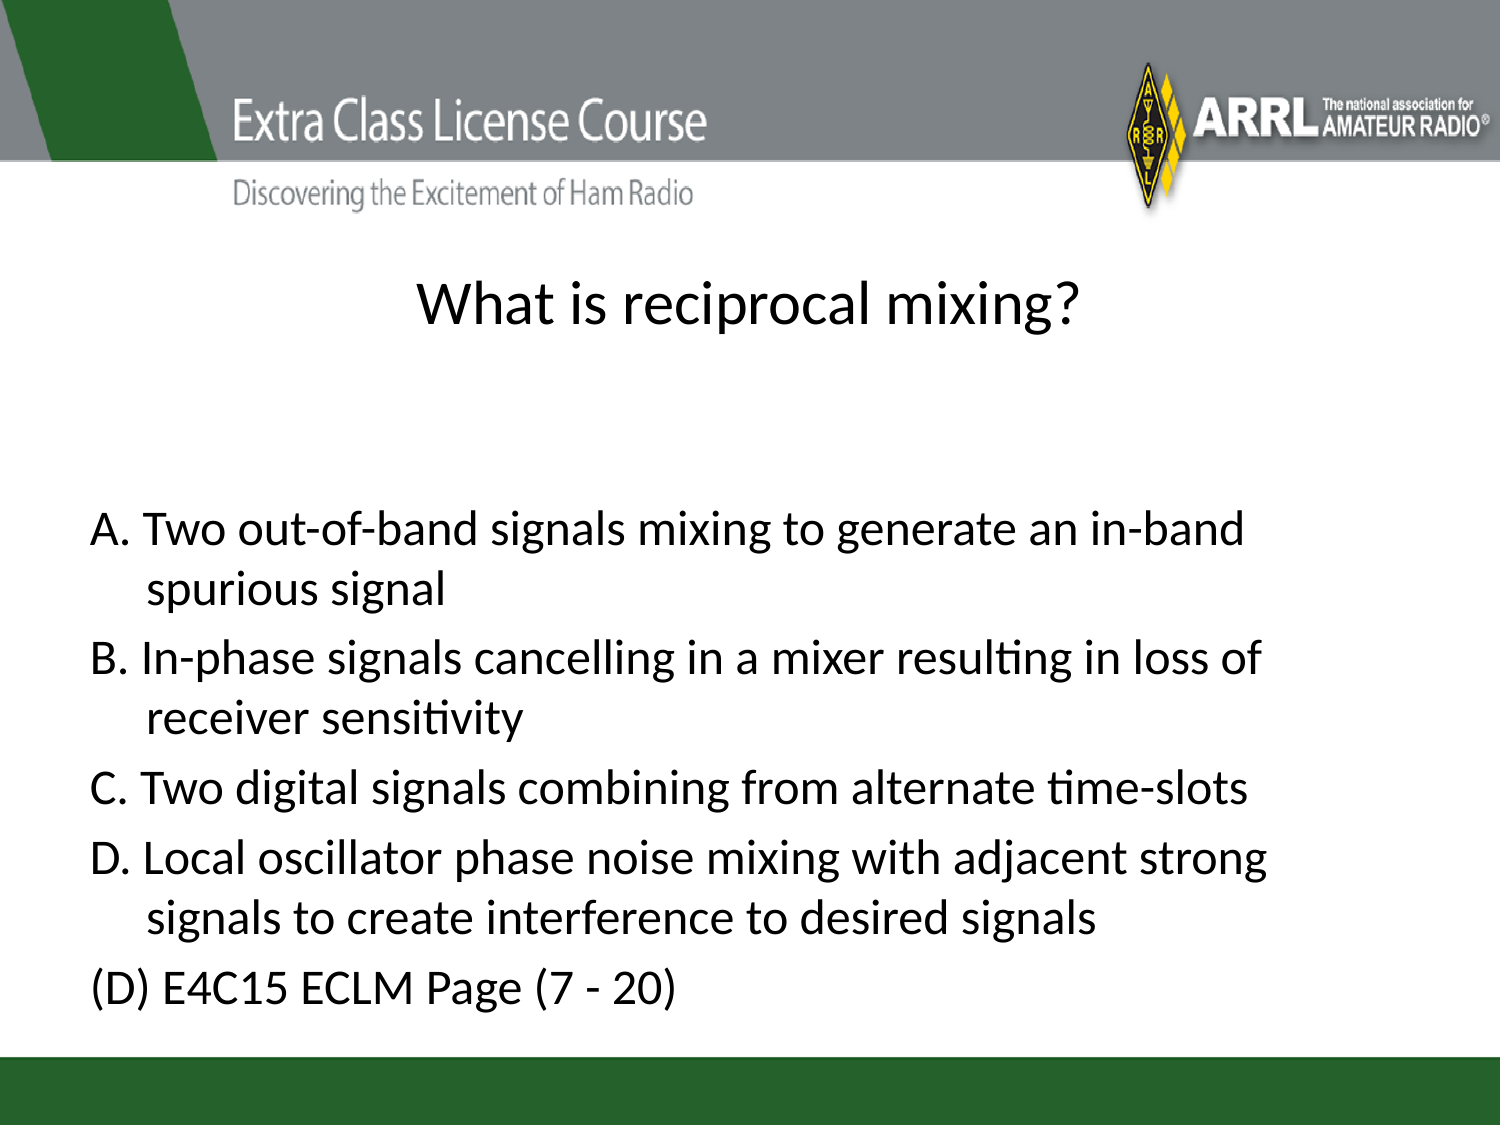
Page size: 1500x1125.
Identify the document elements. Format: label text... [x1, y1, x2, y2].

title What is reciprocal mixing? [75, 254, 1425, 435]
list A. Two out-of-band signals mixing to generate an in-band spurious signal B. In-phase signals cancelling in a mixer resulting in loss of receiver sensitivity C. Two digital signals combining from alternate time-slots D. Local oscillator phase noise mixing with adjacent strong signals to create interference to desired signals (D) E4C15 ECLM Page (7 - 20) [75, 487, 1425, 1005]
picture [0, 0, 1500, 1125]
